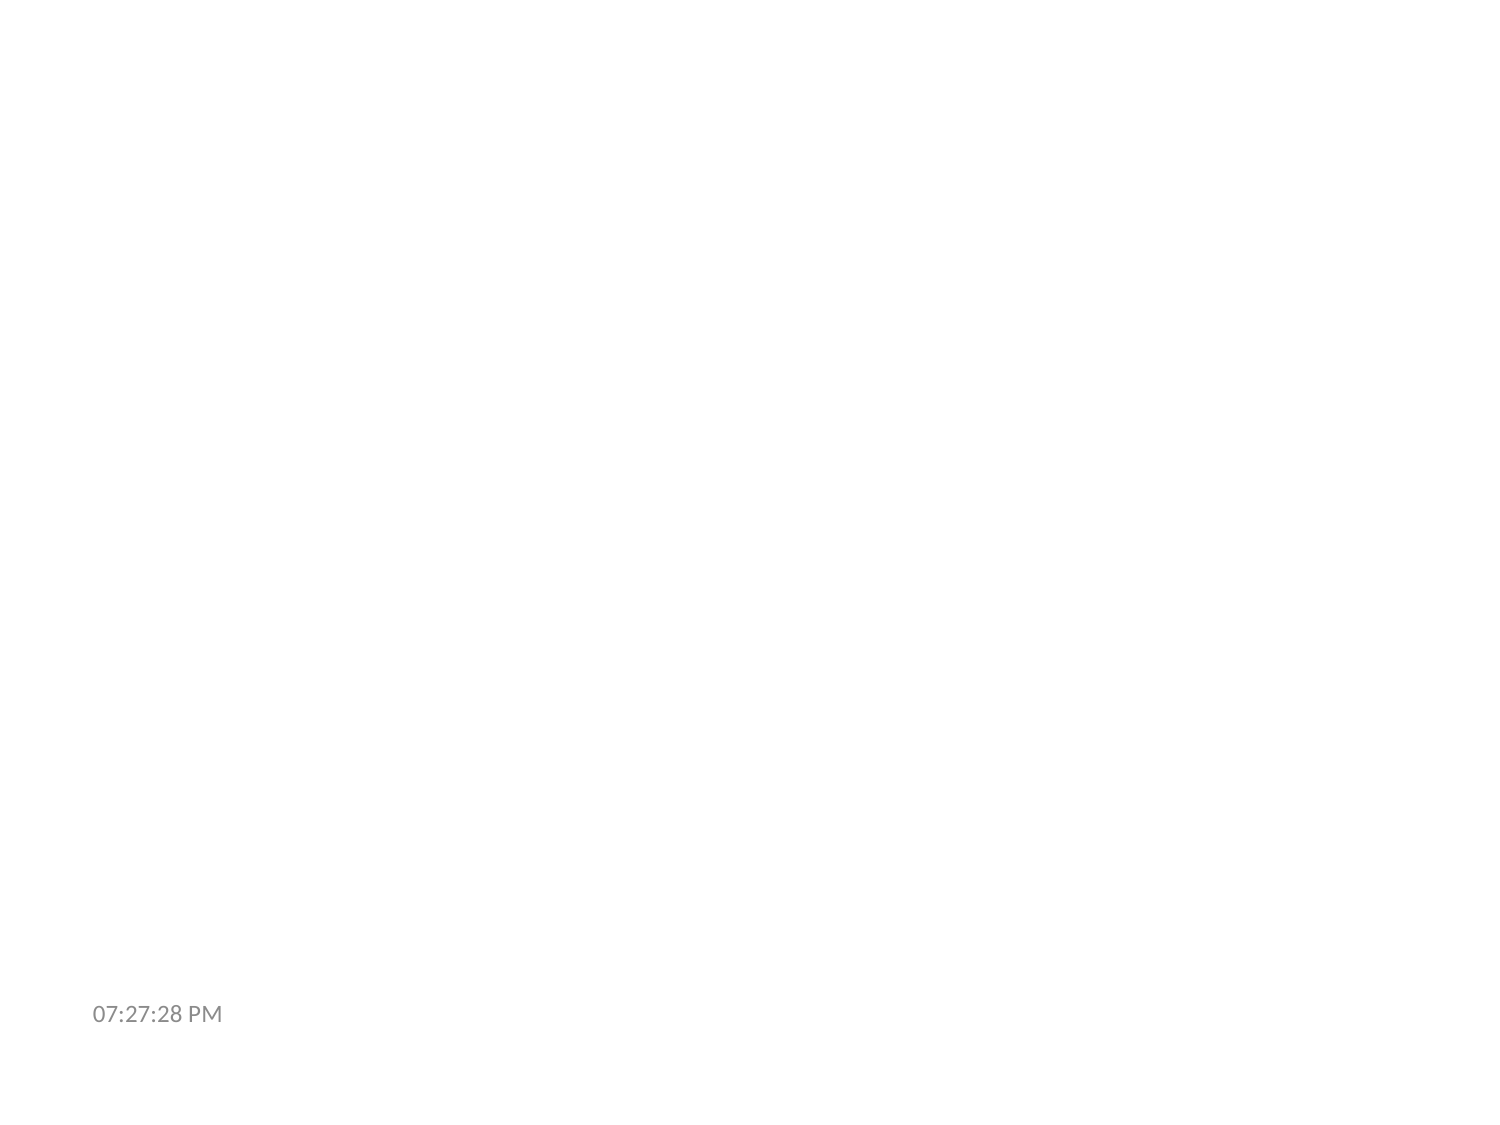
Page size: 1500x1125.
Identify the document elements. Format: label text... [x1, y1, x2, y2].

text_box 3:35:09 PM [77, 982, 428, 1043]
